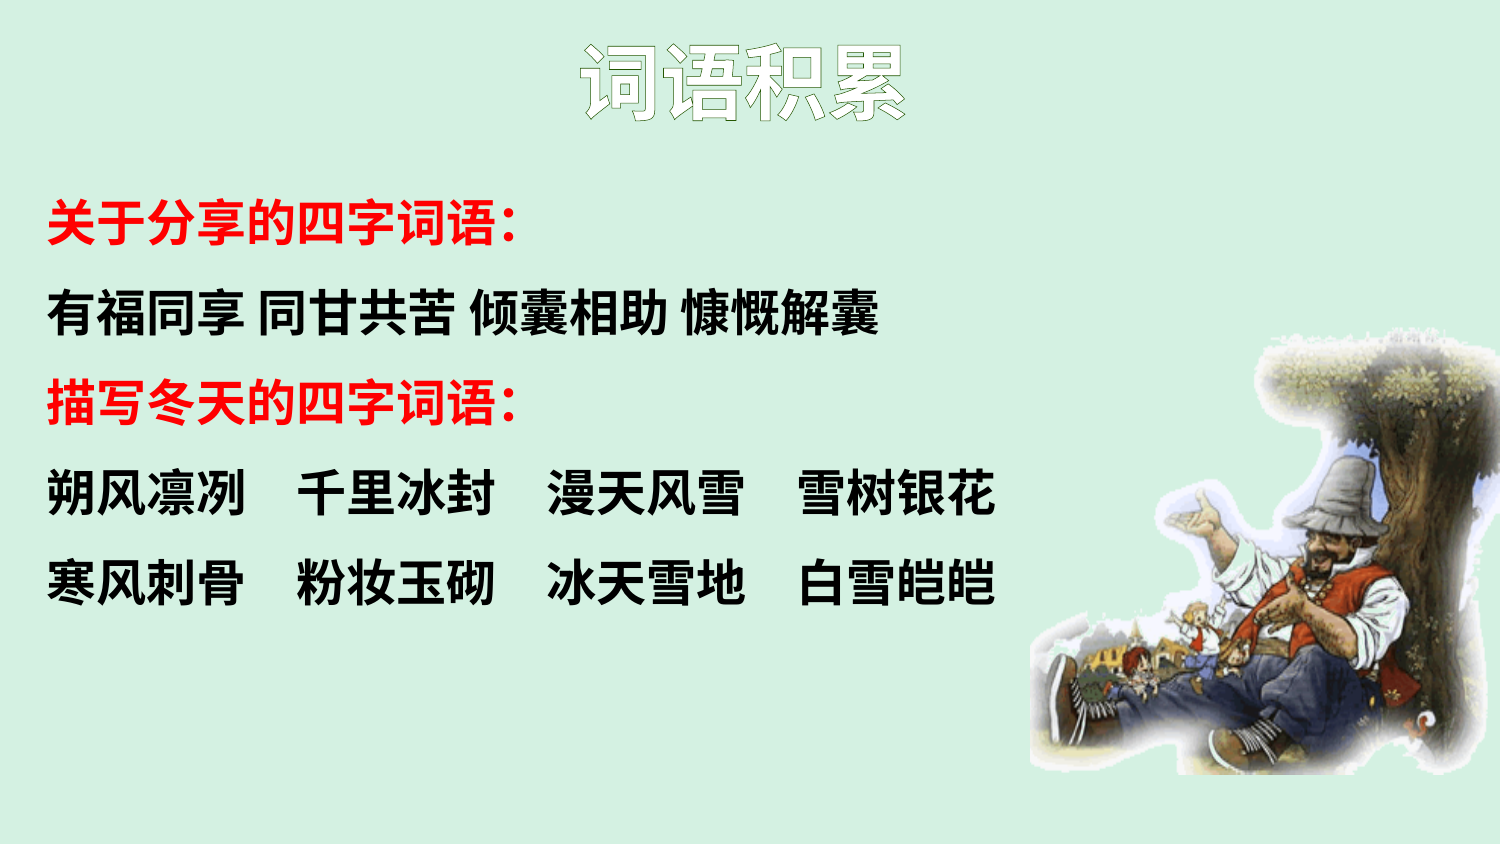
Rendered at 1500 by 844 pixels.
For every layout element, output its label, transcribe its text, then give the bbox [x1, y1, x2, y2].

picture [1030, 320, 1500, 775]
text_box 关于分享的四字词语： 有福同享 同甘共苦 倾囊相助 慷慨解囊 描写冬天的四字词语： 朔风凛冽 千里冰封 漫天风雪 雪树银花寒风刺骨 粉妆玉砌 冰天雪地 白雪皑皑 [32, 154, 1043, 620]
text_box 词语积累 [562, 22, 926, 138]
